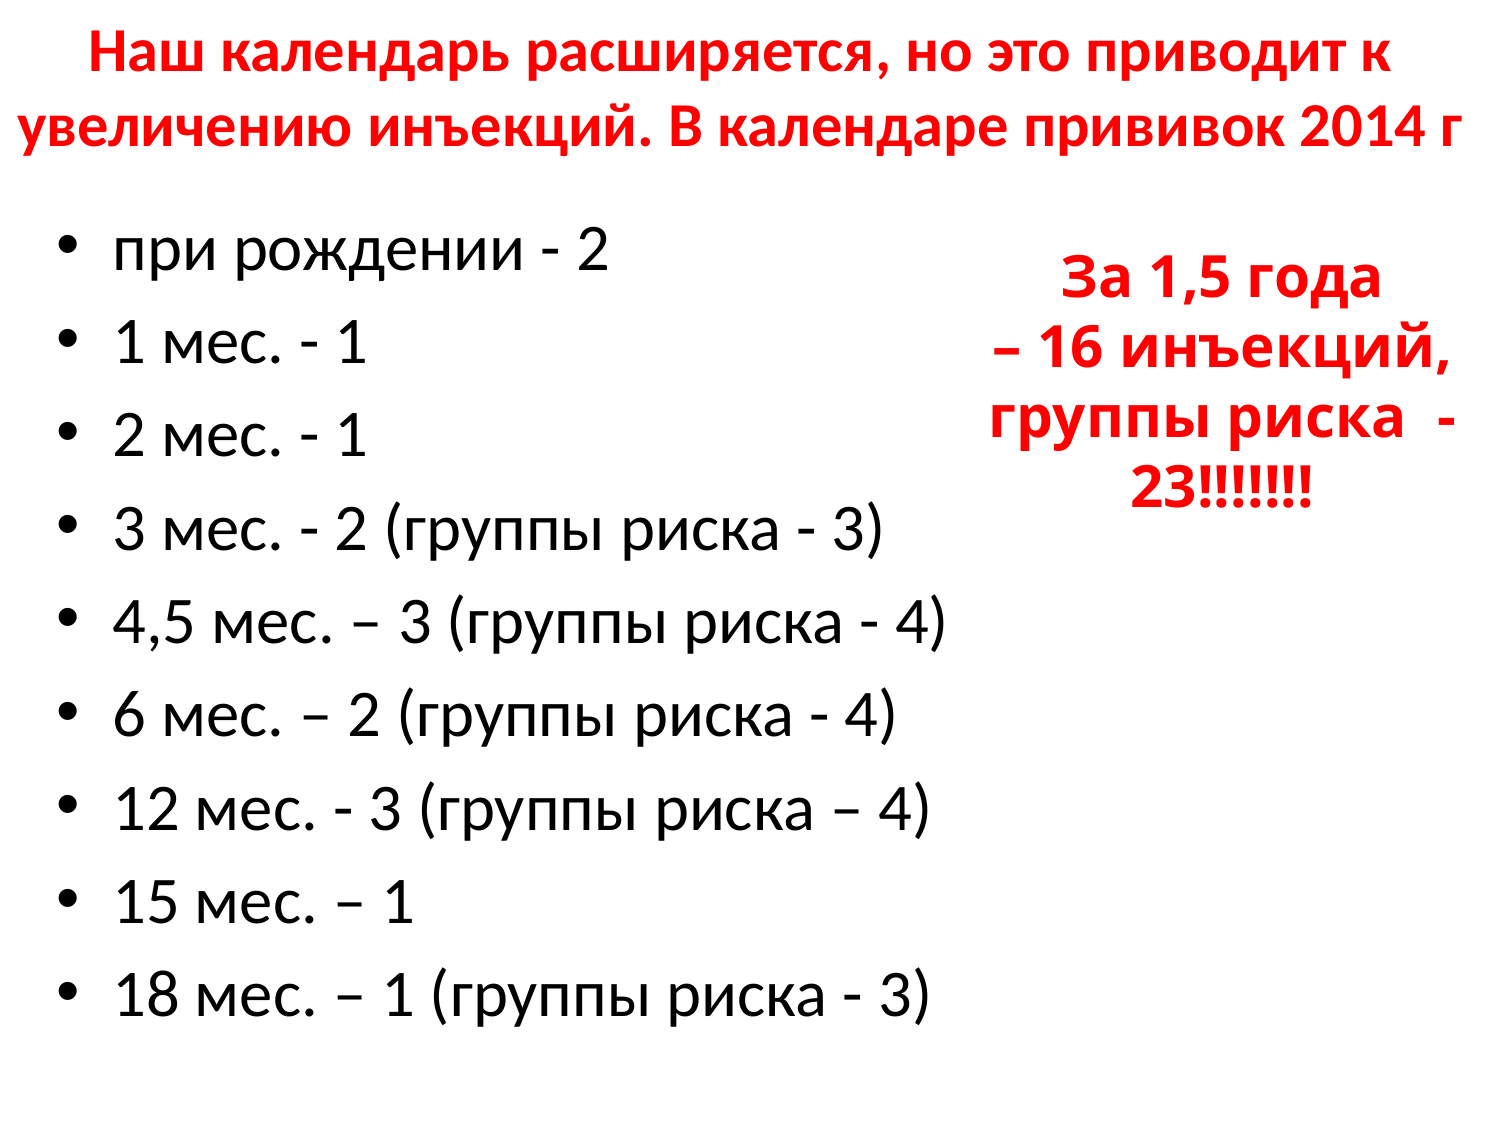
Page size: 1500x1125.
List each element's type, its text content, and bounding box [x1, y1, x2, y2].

text_box при рождении - 2 1 мес. - 1 2 мес. - 1 3 мес. - 2 (группы риска - 3) 4,5 мес. – 3 (группы риска - 4) 6 мес. – 2 (группы риска - 4) 12 мес. - 3 (группы риска – 4) 15 мес. – 1 18 мес. – 1 (группы риска - 3) [41, 196, 1426, 830]
title Наш календарь расширяется, но это приводит к увеличению инъекций. В календаре прививок 2014 г [0, 7, 1483, 161]
text_box За 1,5 года – 16 инъекций, группы риска - 23!!!!!!! [950, 231, 1495, 527]
